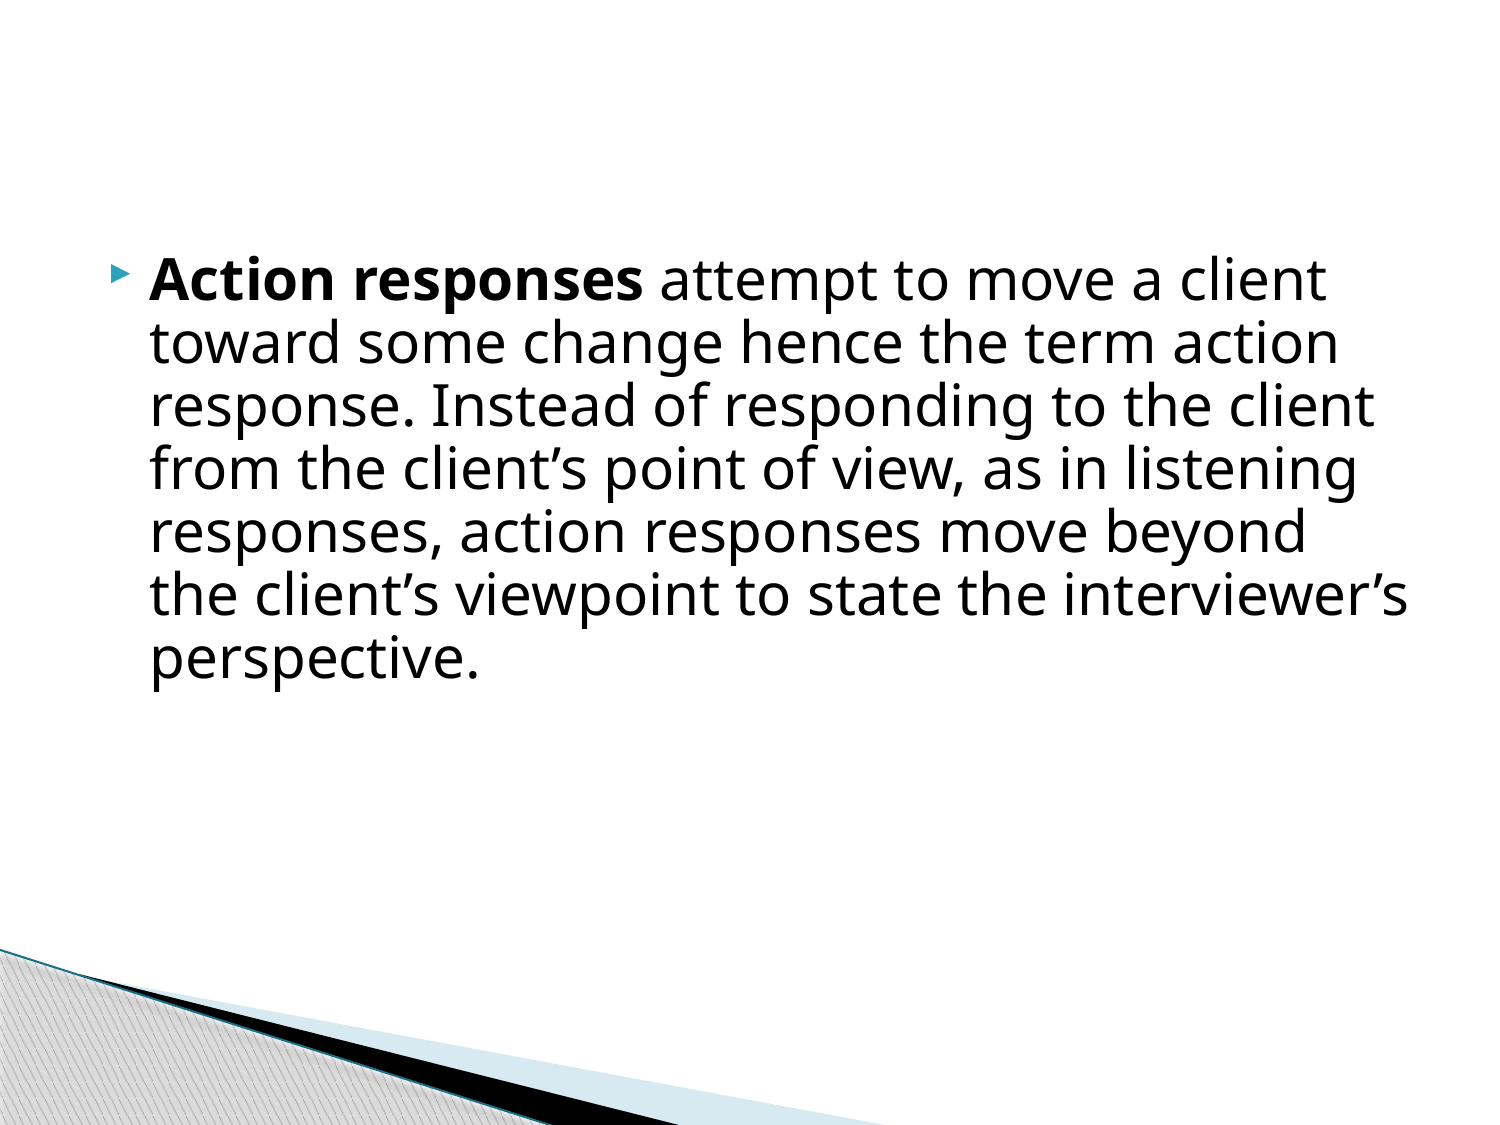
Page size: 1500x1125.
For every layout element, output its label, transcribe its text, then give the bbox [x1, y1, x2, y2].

list Action responses attempt to move a client toward some change hence the term action response. Instead of responding to the client from the client’s point of view, as in listening responses, action responses move beyond the client’s viewpoint to state the interviewer’s perspective. [75, 243, 1425, 986]
